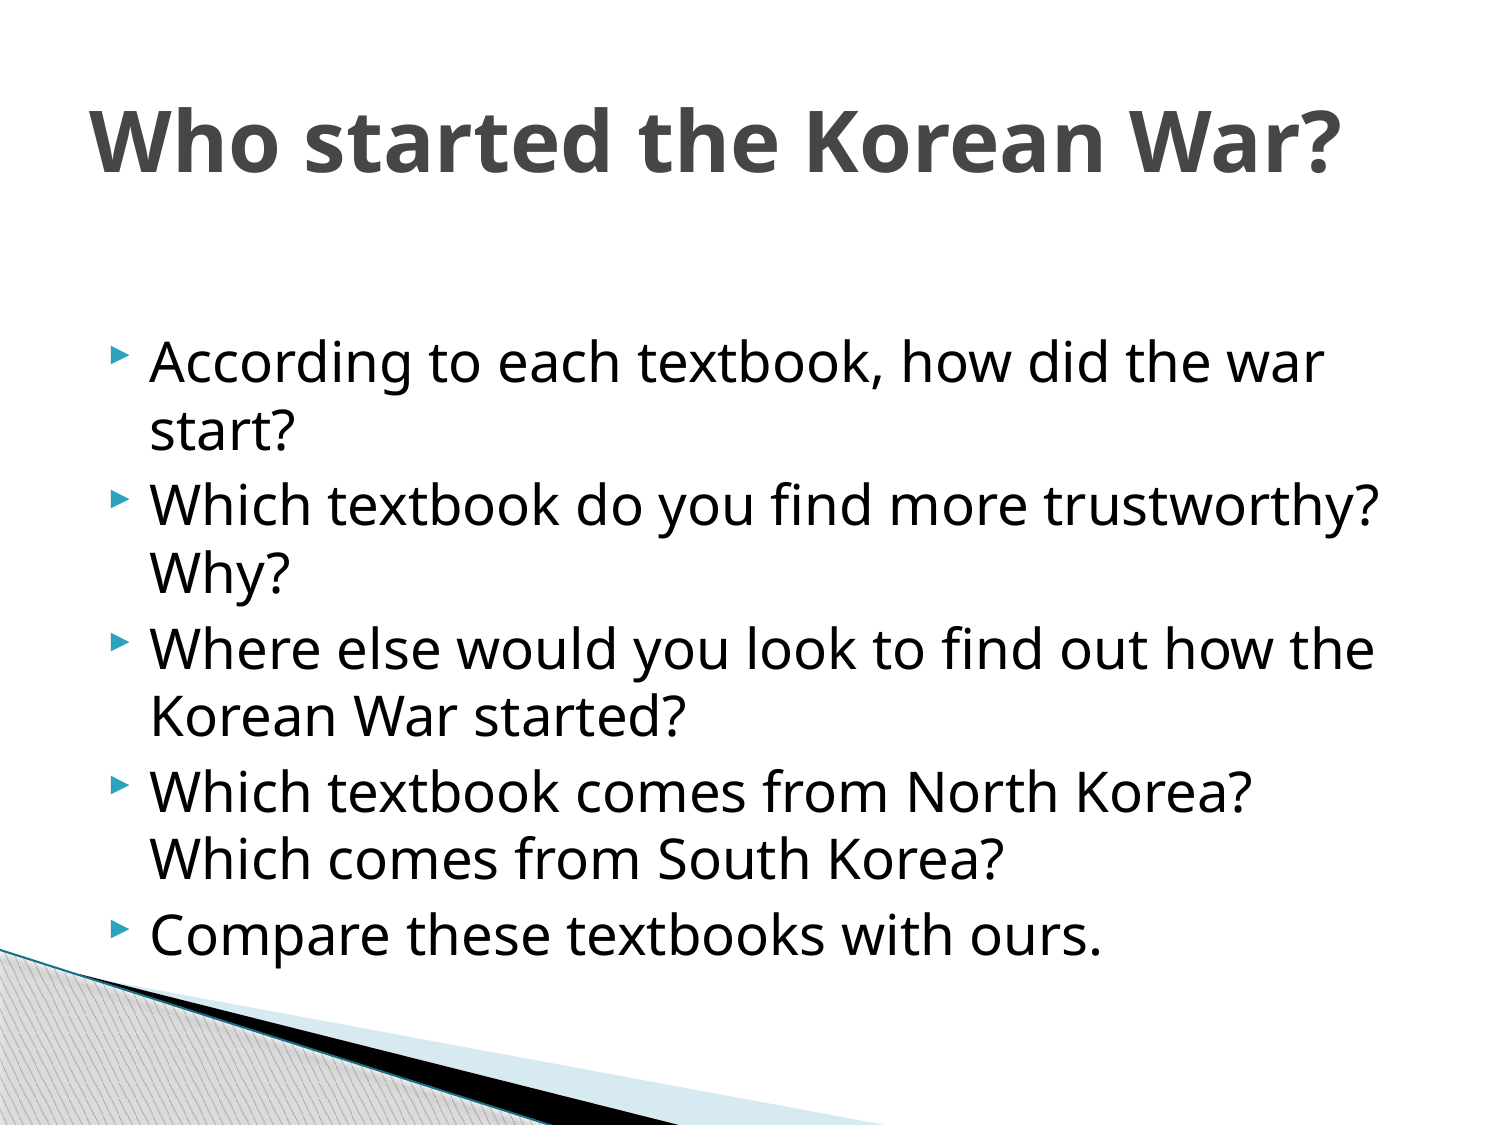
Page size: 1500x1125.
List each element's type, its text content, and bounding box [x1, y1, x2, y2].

list According to each textbook, how did the war start? Which textbook do you find more trustworthy? Why? Where else would you look to find out how the Korean War started? Which textbook comes from North Korea? Which comes from South Korea? Compare these textbooks with ours. [75, 243, 1425, 986]
title Who started the Korean War? [75, 45, 1425, 233]
